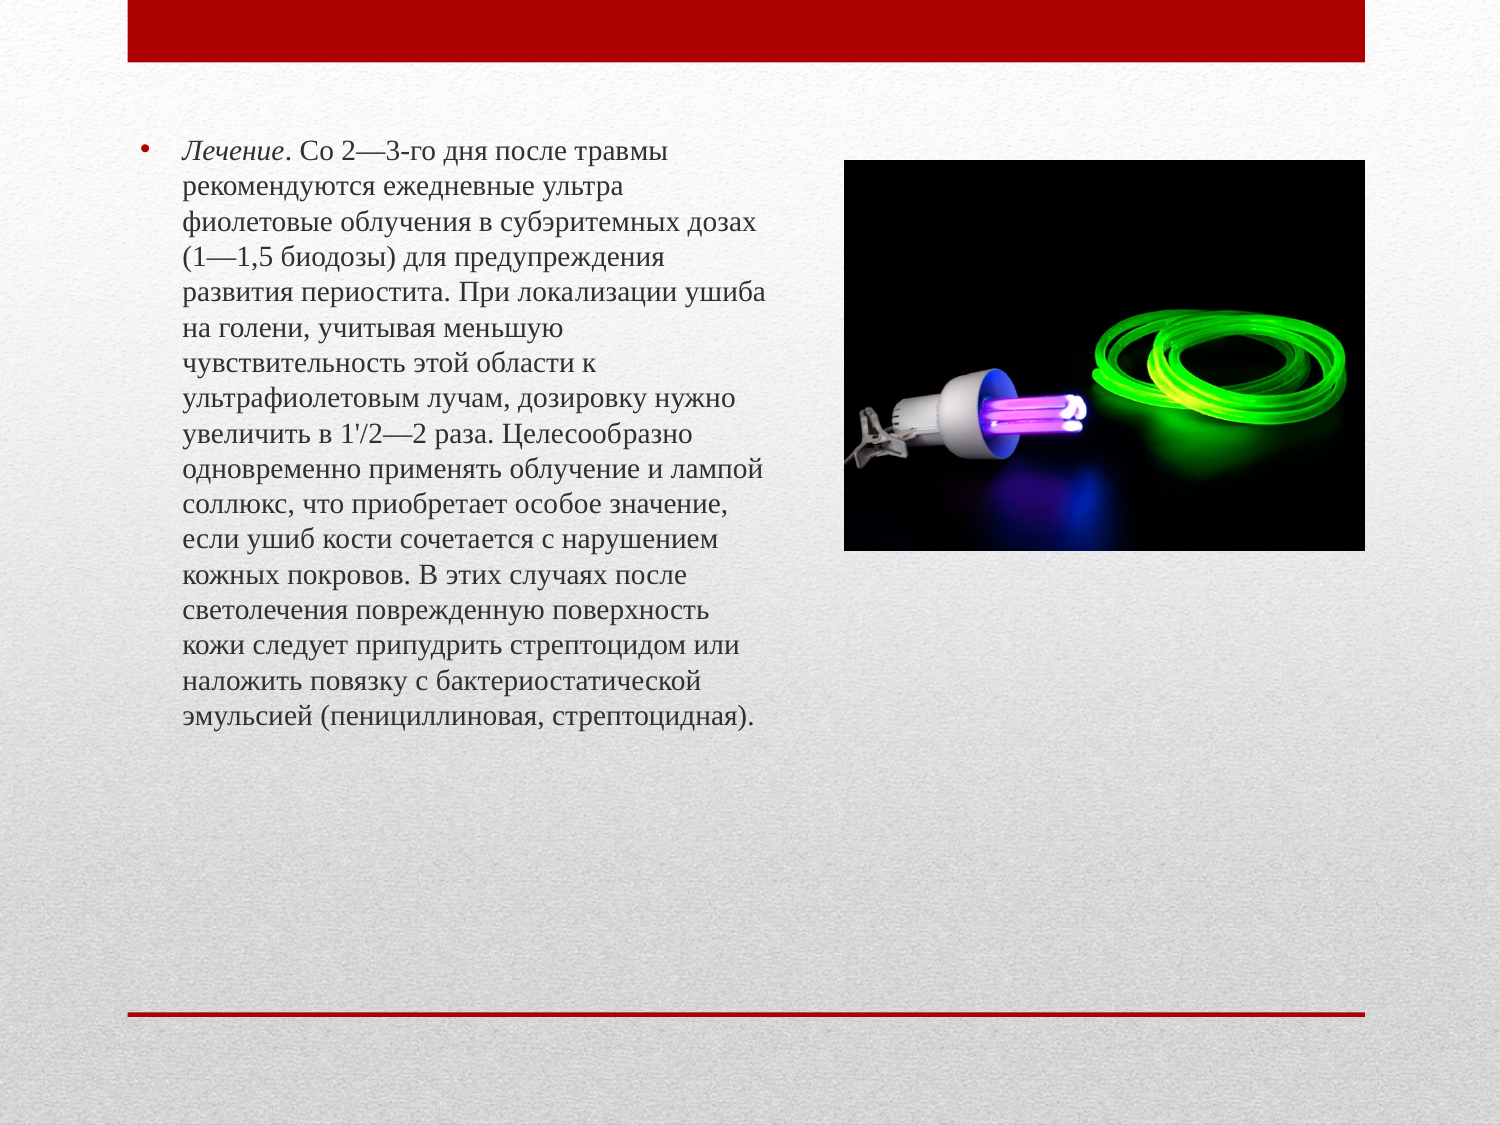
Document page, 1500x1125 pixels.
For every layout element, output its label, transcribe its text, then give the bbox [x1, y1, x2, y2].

picture [843, 160, 1365, 552]
list Лечение. Со 2—3-го дня после трав­мы рекомендуются ежедневные ультра­фиолетовые облучения в субэритемных дозах (1—1,5 биодозы) для предупреж­дения развития периостита. При лока­лизации ушиба на голени, учитывая меньшую чувствительность этой области к ультрафиолетовым лучам, дозировку нужно увеличить в 1'/2—2 раза. Целесооб­разно одновременно применять облучение и лампой соллюкс, что приобретает осо­бое значение, если ушиб кости сочета­ется с нарушением кожных покровов. В этих случаях после светолечения по­врежденную поверхность кожи следует припудрить стрептоцидом или наложить повязку с бактериостатической эмульси­ей (пенициллиновая, стрептоцидная). [125, 112, 786, 750]
